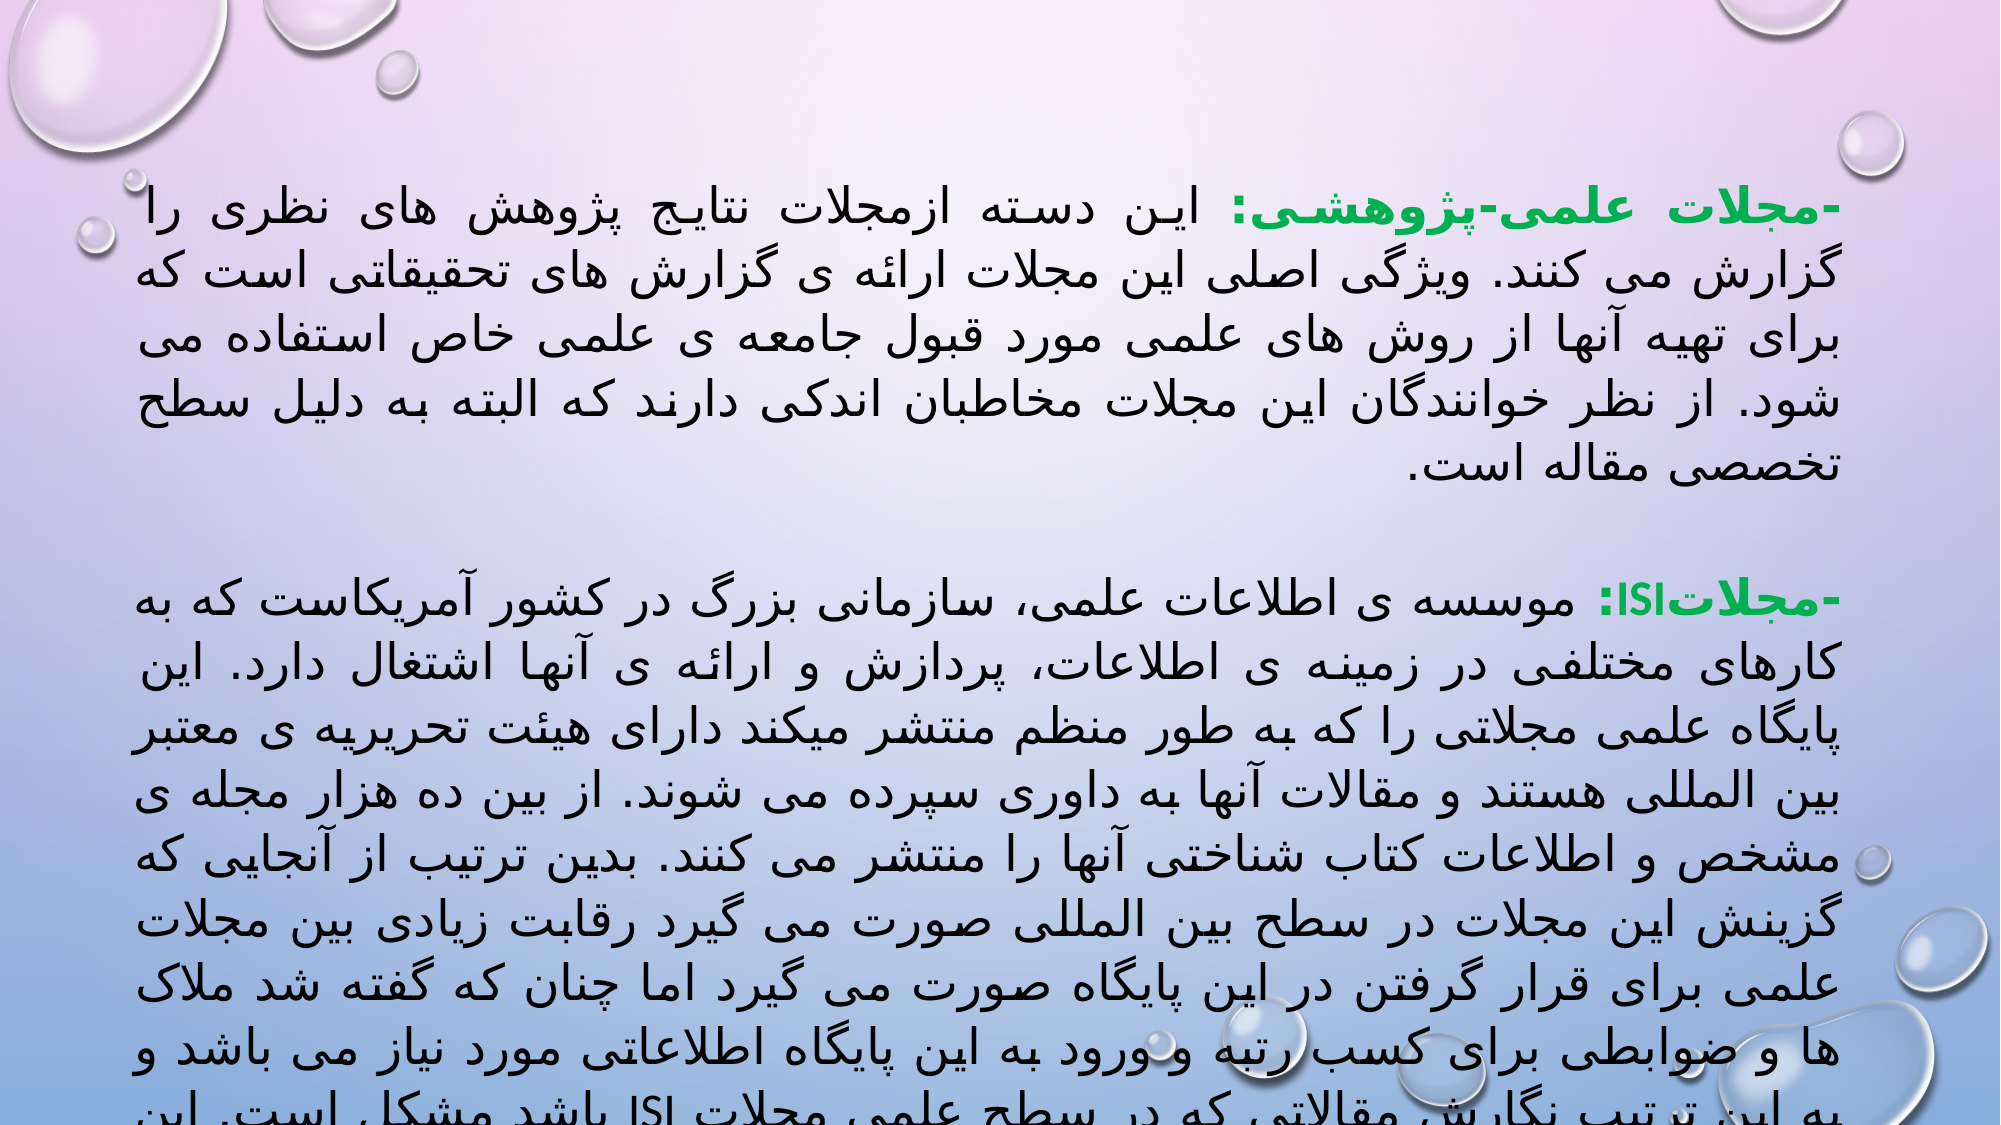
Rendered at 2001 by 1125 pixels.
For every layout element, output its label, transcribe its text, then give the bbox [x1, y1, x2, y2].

picture [0, 0, 2000, 1125]
text_box -مجلات علمی-پژوهشی: این دسته ازمجلات نتایج پژوهش های نظری را گزارش می کنند. ویژگی اصلی این مجلات ارائه ی گزارش های تحقیقاتی است که برای تهیه آنها از روش های علمی مورد قبول جامعه ی علمی خاص استفاده می شود. از نظر خوانندگان این مجلات مخاطبان اندکی دارند که البته به دلیل سطح تخصصی مقاله است. -مجلاتISI: موسسه ی اطلاعات علمی، سازمانی بزرگ در کشور آمریکاست که به کارهای مختلفی در زمینه ی اطلاعات، پردازش و ارائه ی آنها اشتغال دارد. این پایگاه علمی مجلاتی را که به طور منظم منتشر میکند دارای هیئت تحریریه ی معتبر بین المللی هستند و مقالات آنها به داوری سپرده می شوند. از بین ده هزار مجله ی مشخص و اطلاعات کتاب شناختی آنها را منتشر می کنند. بدین ترتیب از آنجایی که گزینش این مجلات در سطح بین المللی صورت می گیرد رقابت زیادی بین مجلات علمی برای قرار گرفتن در این پایگاه صورت می گیرد اما چنان که گفته شد ملاک ها و ضوابطی برای کسب رتبه و ورود به این پایگاه اطلاعاتی مورد نیاز می باشد و به این ترتیب نگارش مقالاتی که در سطح علمی مجلات ISI باشد مشکل است. این دسته از مجلات که عمدتا به زبان انگلیسی می باشند از نظر علمی مقالاتی را می پذیرند که دارای سطح علمی و کیفیت بسیار بالایی باشند. [118, 161, 1857, 1125]
